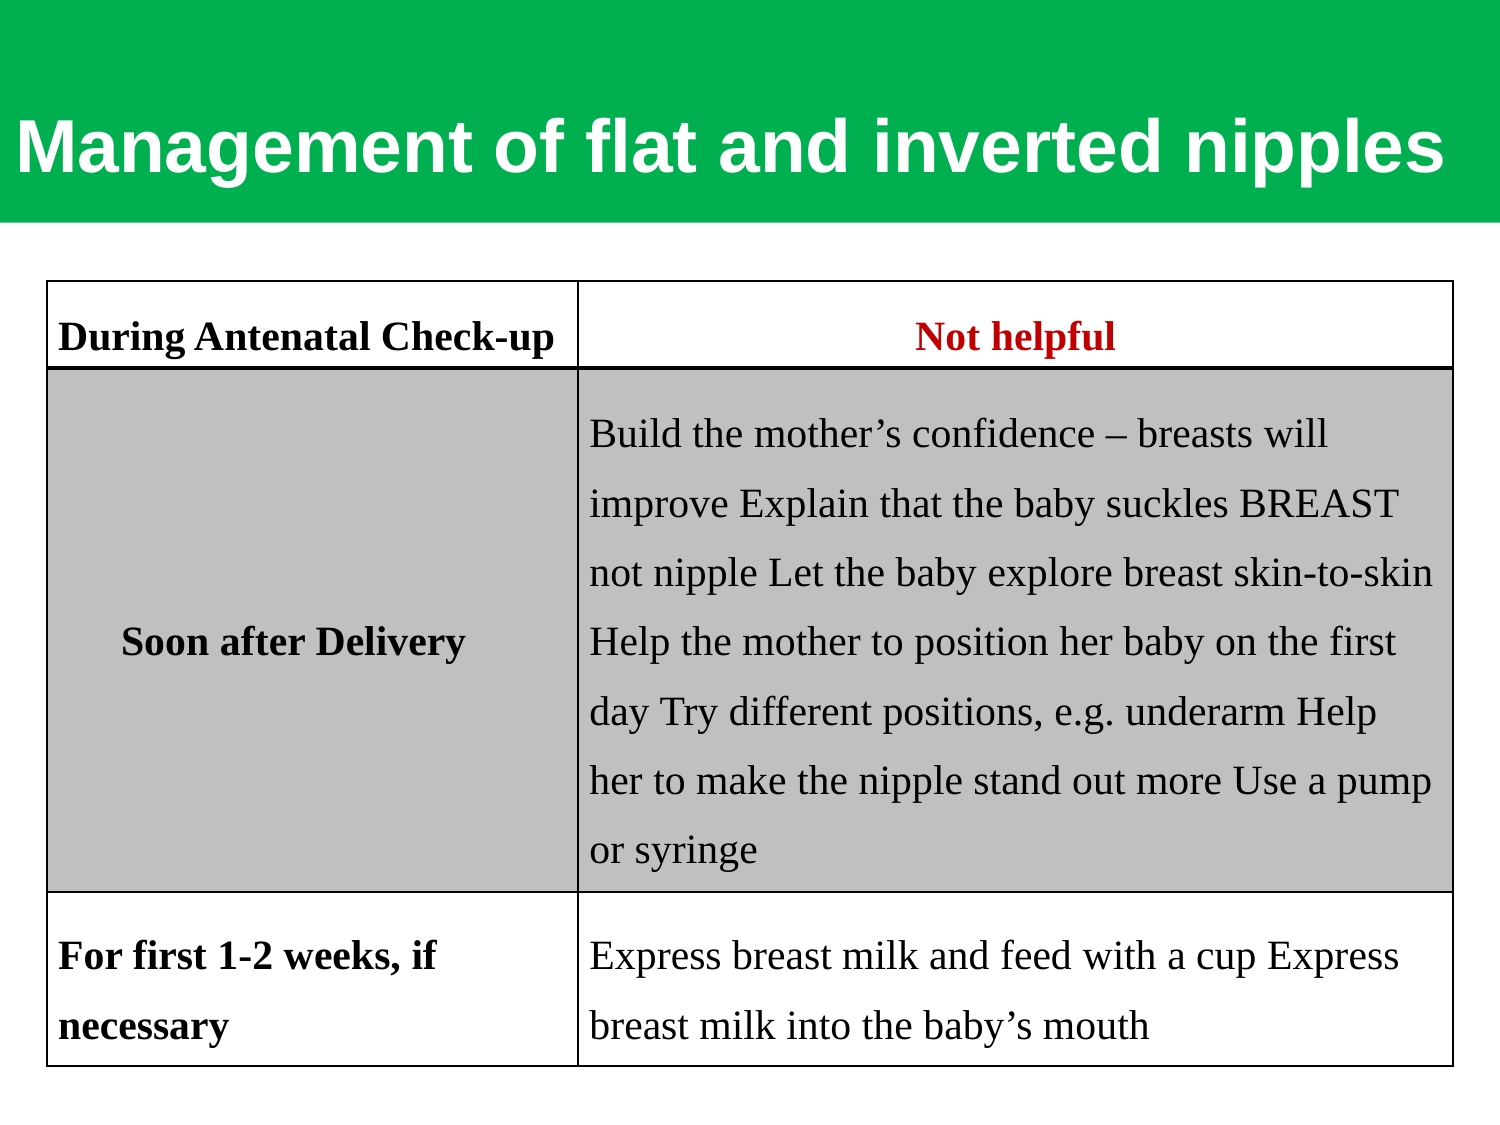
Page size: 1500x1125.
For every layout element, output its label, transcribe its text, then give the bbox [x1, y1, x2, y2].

table_cell Soon after Delivery [48, 370, 577, 891]
title Management of flat and inverted nipples [0, 0, 1500, 223]
table_cell Build the mother’s confidence – breasts will improve Explain that the baby suckles BREAST not nipple Let the baby explore breast skin-to-skin Help the mother to position her baby on the first day Try different positions, e.g. underarm Help her to make the nipple stand out more Use a pump or syringe [579, 370, 1452, 891]
table_header Not helpful [579, 282, 1452, 366]
table_header During Antenatal Check-up [48, 282, 577, 366]
table_cell For first 1-2 weeks, if necessary [48, 893, 577, 1065]
table_cell Express breast milk and feed with a cup Express breast milk into the baby’s mouth [579, 893, 1452, 1065]
